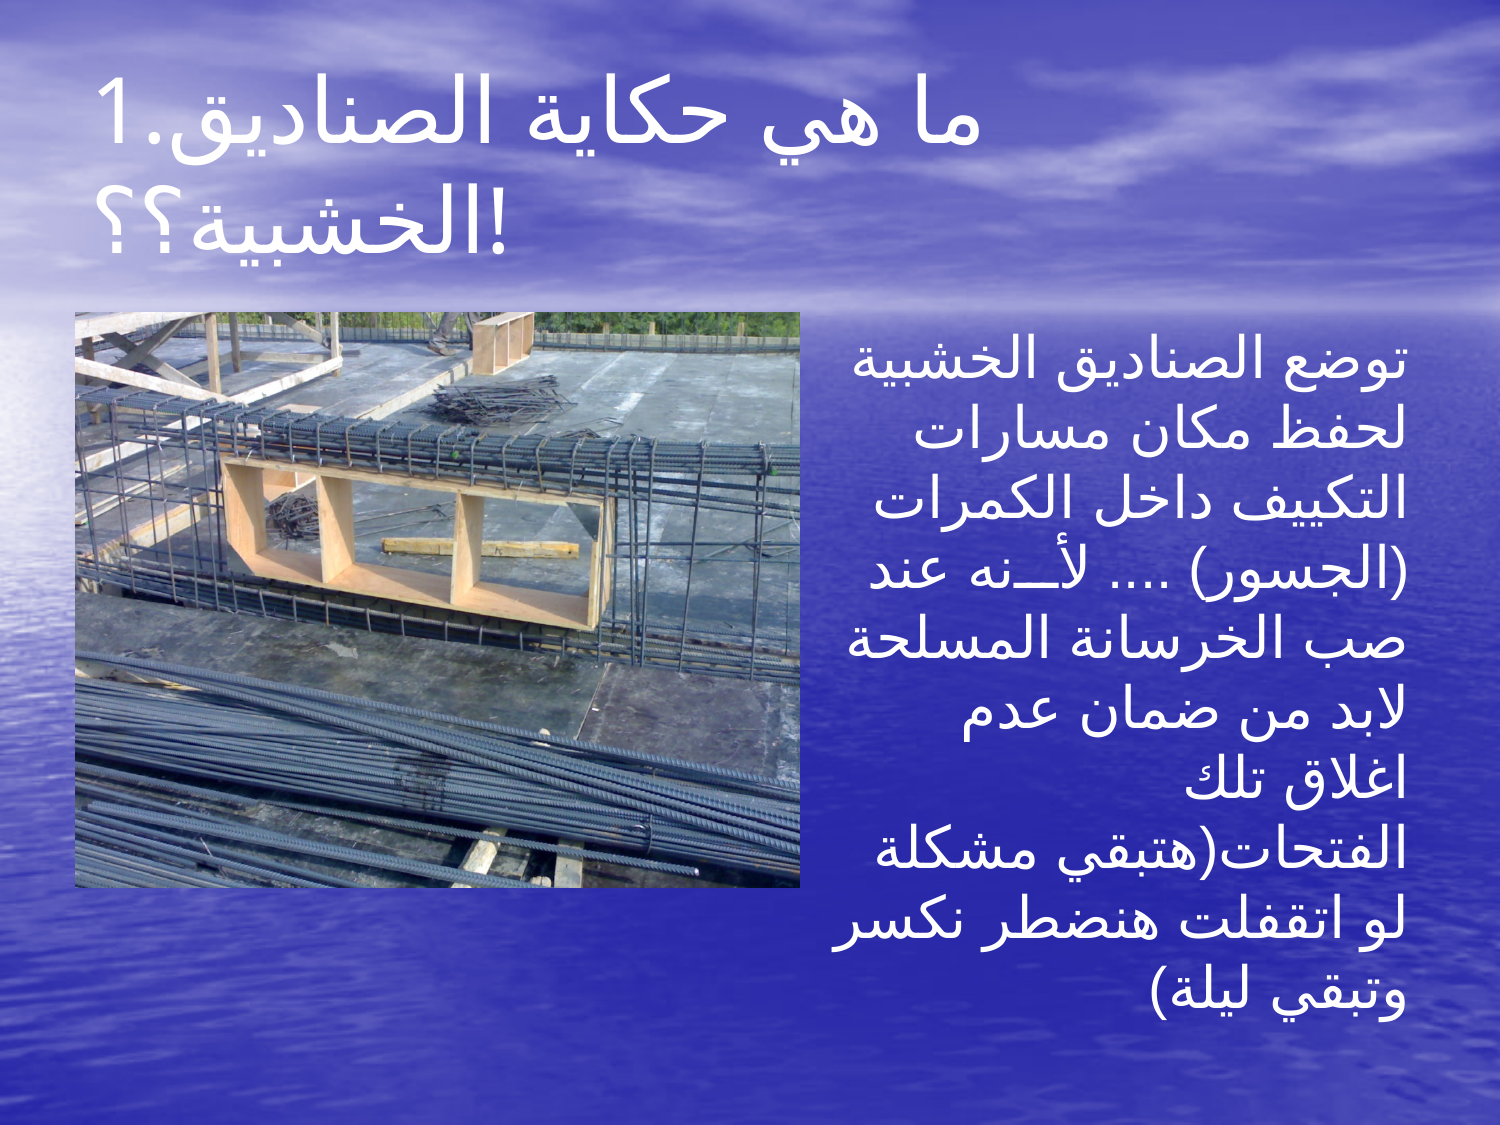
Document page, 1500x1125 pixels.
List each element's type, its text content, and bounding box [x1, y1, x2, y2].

title 1.ما هي حكاية الصناديق الخشبية؟؟! [75, 47, 1425, 275]
list توضع الصناديق الخشبية لحفظ مكان مسارات التكييف داخل الكمرات (الجسور) .... لأنه عند صب الخرسانة المسلحة لابد من ضمان عدم اغلاق تلك الفتحات(هتبقي مشكلة لو اتقفلت هنضطر نكسر وتبقي ليلة) [762, 312, 1425, 988]
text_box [74, 312, 801, 888]
